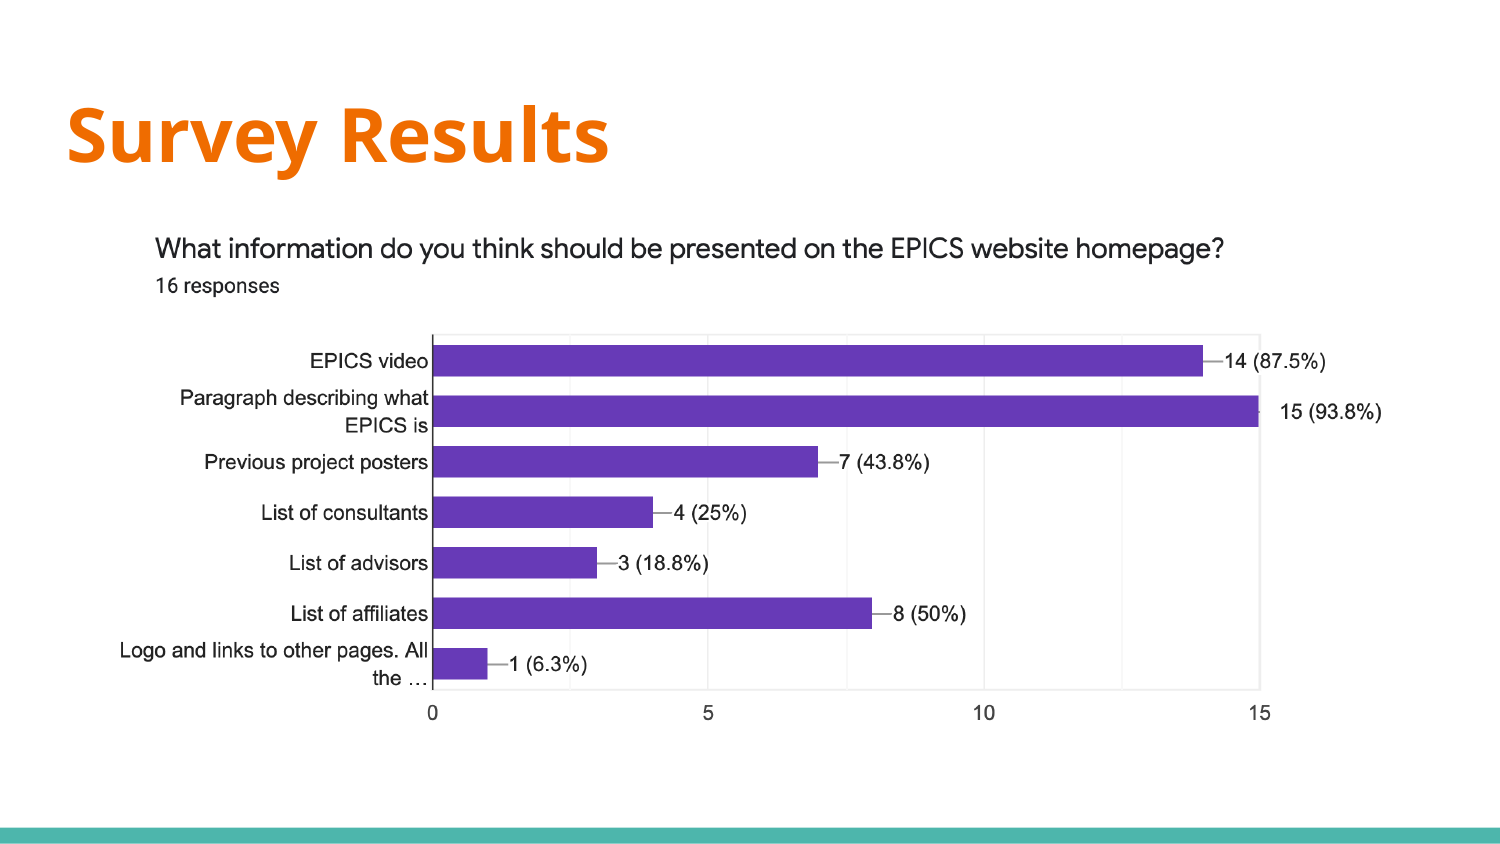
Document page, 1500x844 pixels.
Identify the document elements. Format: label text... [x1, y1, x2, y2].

picture [113, 188, 1387, 794]
title Survey Results [51, 72, 1449, 189]
